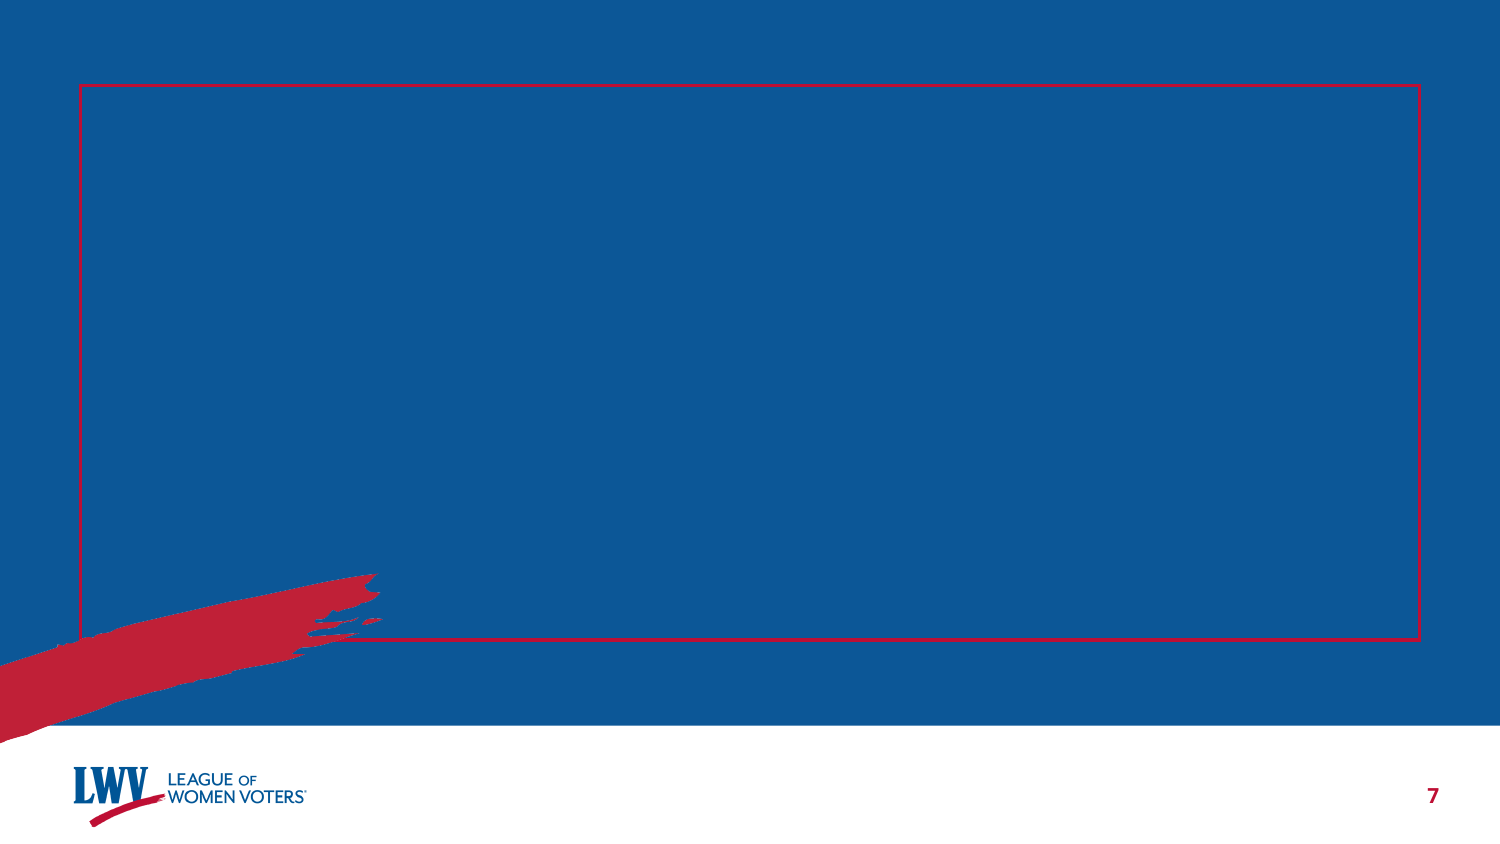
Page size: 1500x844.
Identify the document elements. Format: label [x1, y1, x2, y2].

picture [0, 573, 383, 834]
